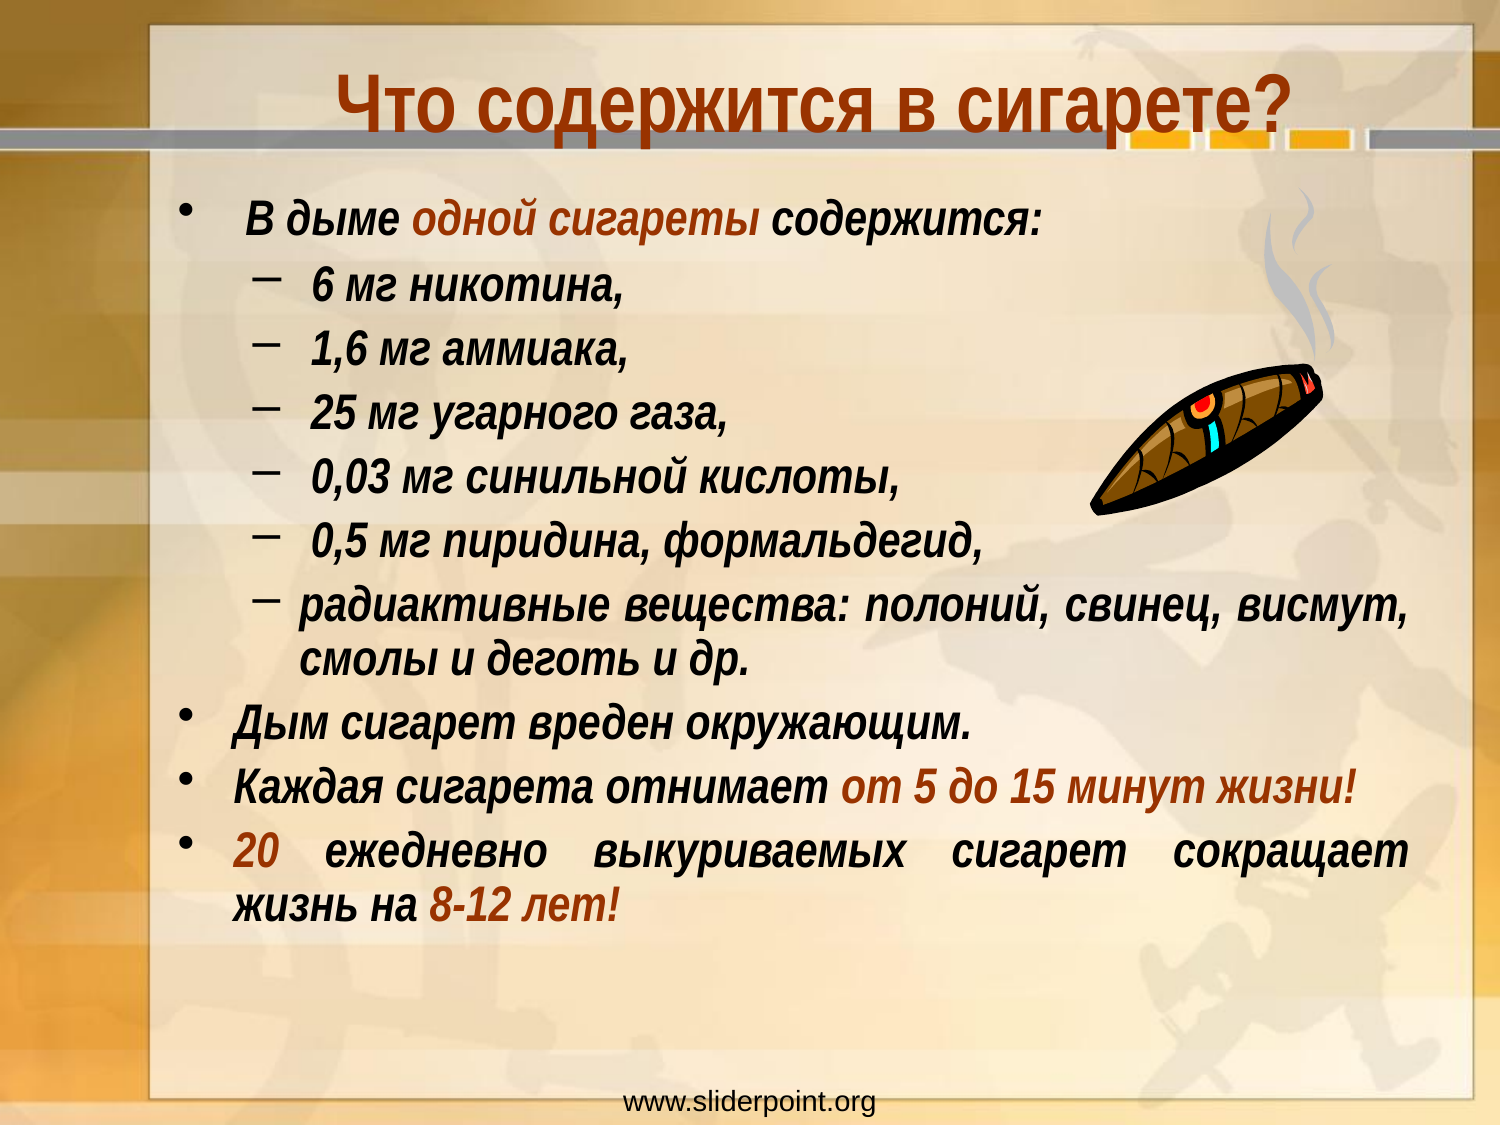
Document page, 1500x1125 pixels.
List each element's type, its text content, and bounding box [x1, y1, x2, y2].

picture [0, 0, 1500, 1125]
footer www.sliderpoint.org [512, 1074, 988, 1125]
picture [1089, 187, 1350, 516]
list В дыме одной сигареты содержится: 6 мг никотина, 1,6 мг аммиака, 25 мг угарного газа, 0,03 мг синильной кислоты, 0,5 мг пиридина, формальдегид, радиактивные вещества: полоний, свинец, висмут, смолы и деготь и др. Дым сигарет вреден окружающим. Каждая сигарета отнимает от 5 до 15 минут жизни! 20 ежедневно выкуриваемых сигарет сокращает жизнь на 8-12 лет! [162, 184, 1426, 1088]
title Что содержится в сигарете? [188, 34, 1443, 165]
